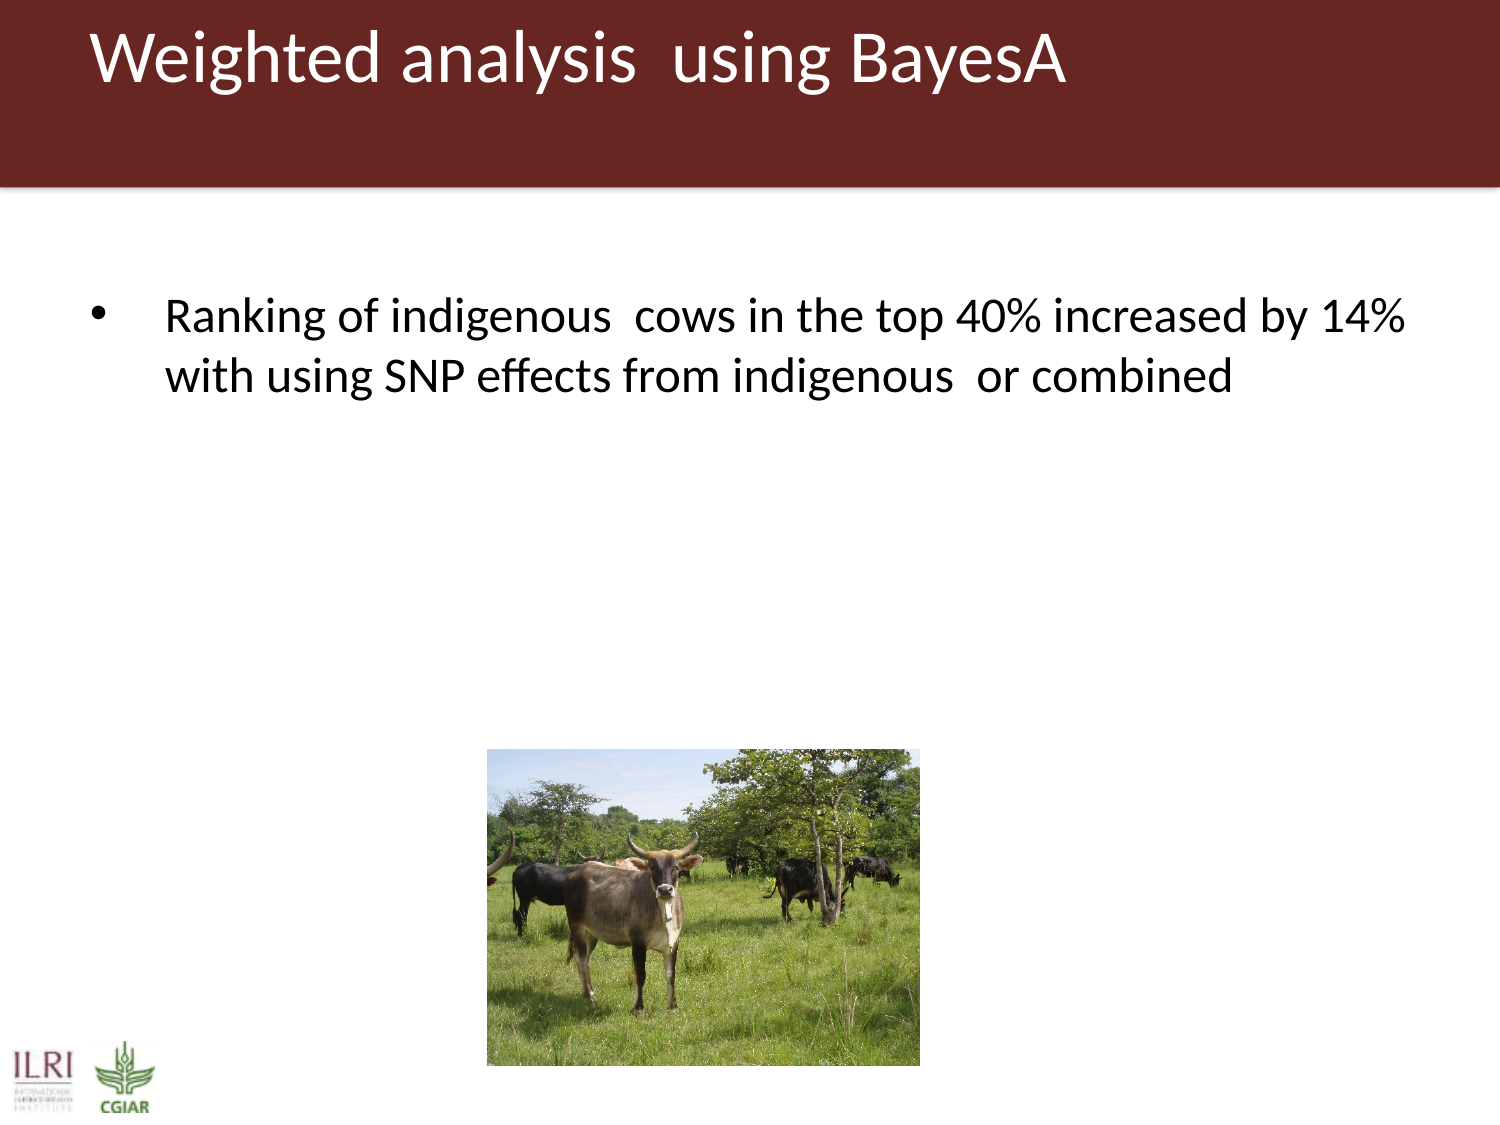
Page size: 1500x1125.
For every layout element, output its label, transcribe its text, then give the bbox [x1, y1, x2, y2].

picture [12, 1049, 74, 1113]
picture [487, 749, 920, 1066]
picture [94, 1041, 155, 1113]
list Ranking of indigenous cows in the top 40% increased by 14% with using SNP effects from indigenous or combined [75, 275, 1425, 1025]
title Weighted analysis using BayesA [75, 0, 1425, 188]
